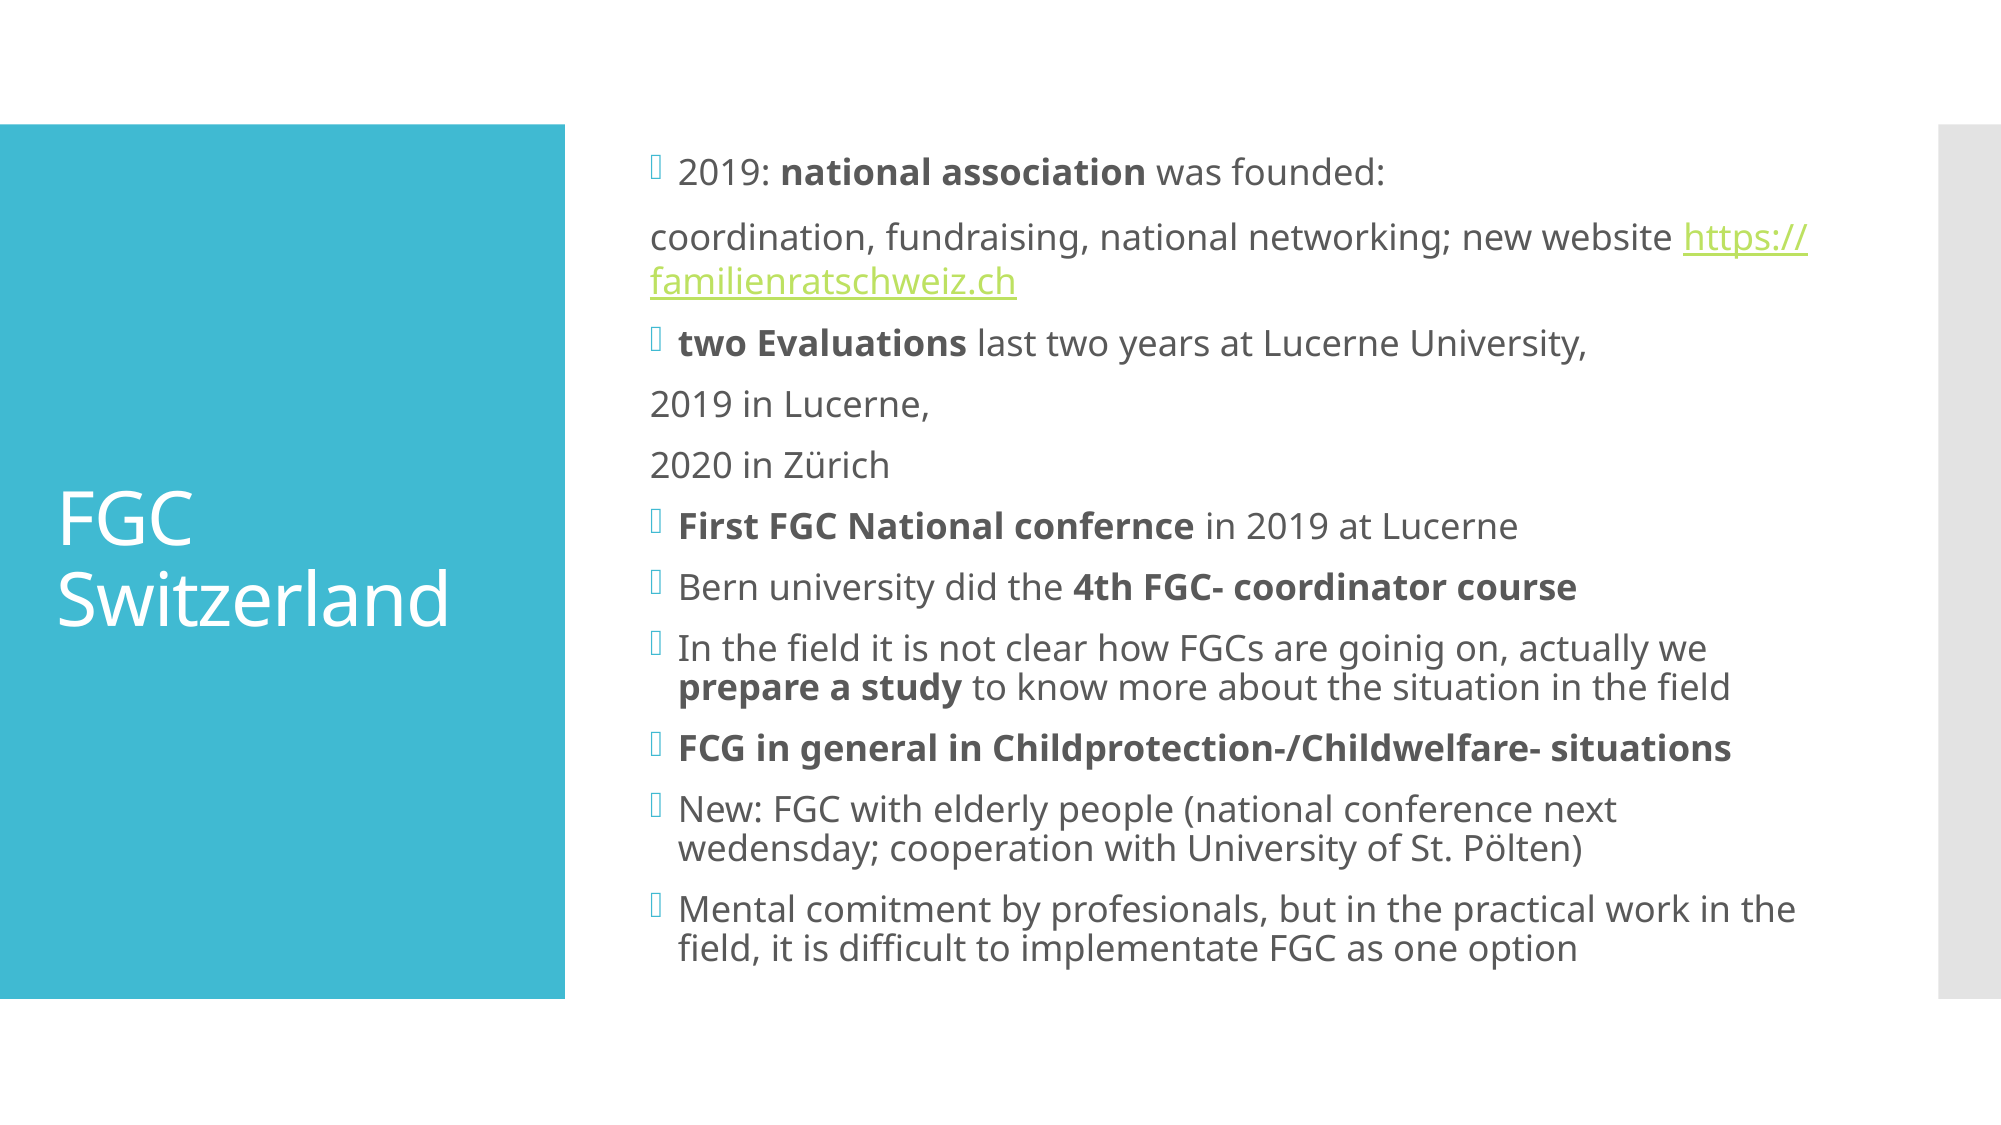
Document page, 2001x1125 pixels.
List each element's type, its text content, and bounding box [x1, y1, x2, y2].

title FGC Switzerland [41, 184, 525, 940]
list 2019: national association was founded: coordination, fundraising, national networking; new website https://familienratschweiz.ch two Evaluations last two years at Lucerne University, 2019 in Lucerne, 2020 in Zürich First FGC National confernce in 2019 at Lucerne Bern university did the 4th FGC- coordinator course In the field it is not clear how FGCs are goinig on, actually we prepare a study to know more about the situation in the field FCG in general in Childprotection-/Childwelfare- situations New: FGC with elderly people (national conference next wedensday; cooperation with University of St. Pölten) Mental comitment by profesionals, but in the practical work in the field, it is difficult to implementate FGC as one option [634, 141, 1835, 982]
